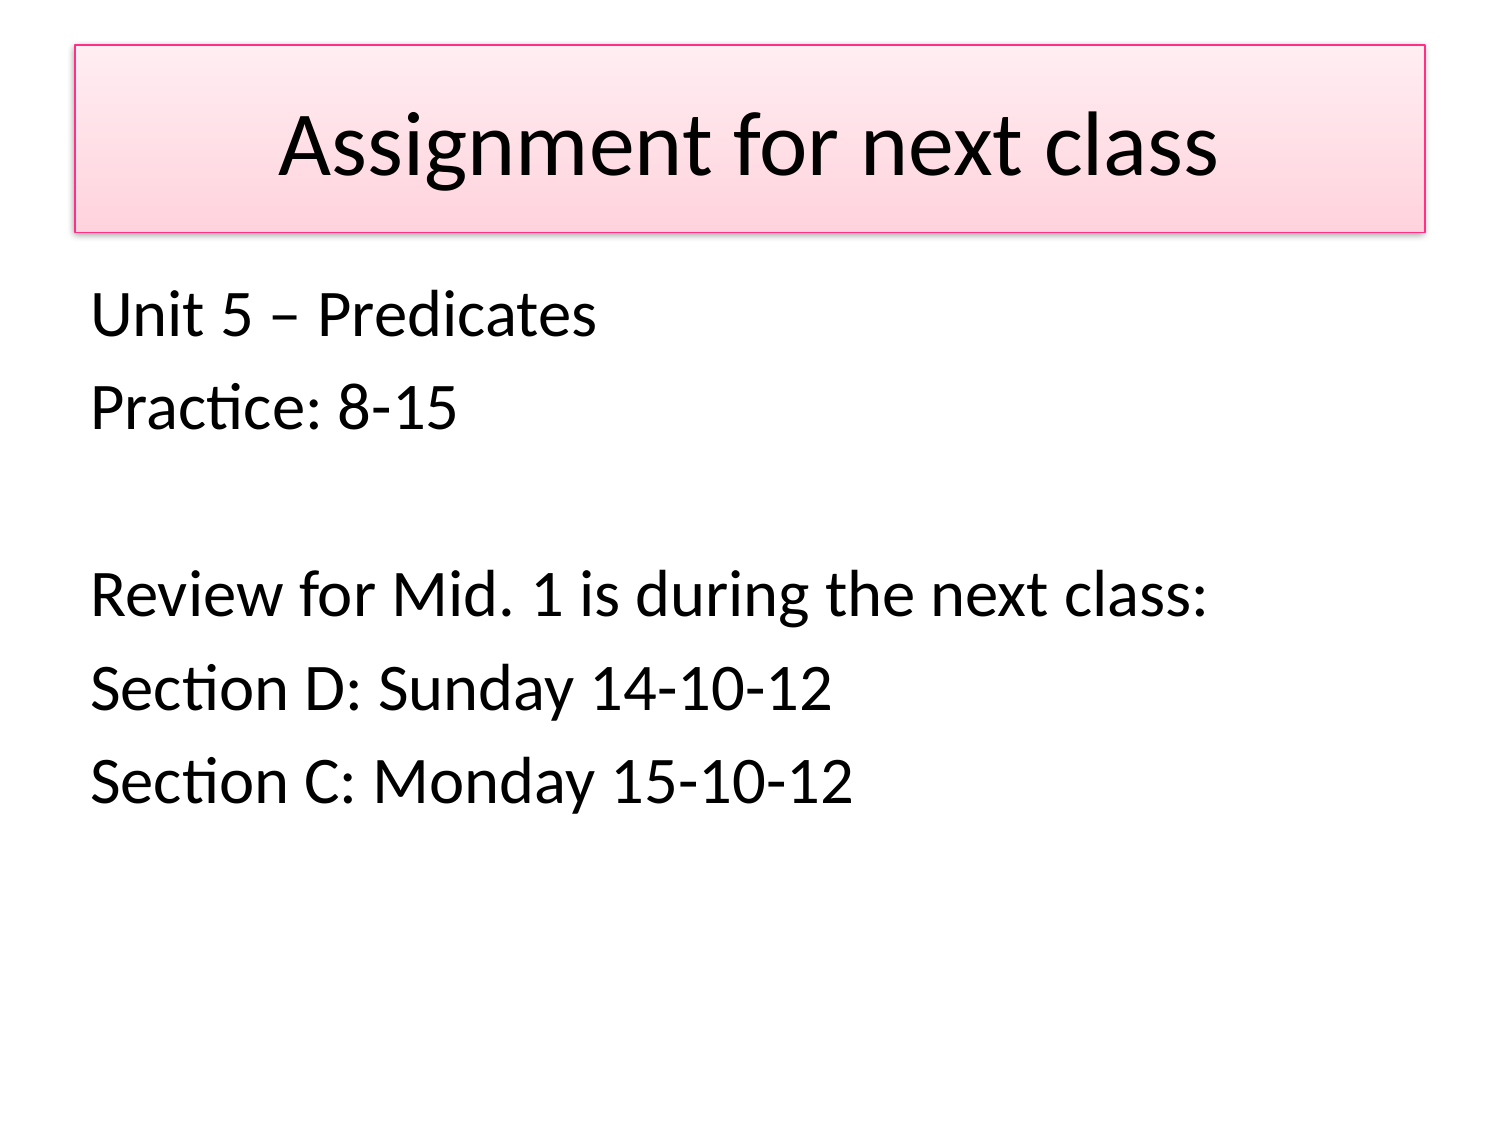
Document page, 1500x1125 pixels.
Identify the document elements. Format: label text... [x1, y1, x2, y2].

title Assignment for next class [74, 44, 1426, 233]
list Unit 5 – Predicates Practice: 8-15 Review for Mid. 1 is during the next class: Section D: Sunday 14-10-12 Section C: Monday 15-10-12 [75, 262, 1425, 1005]
